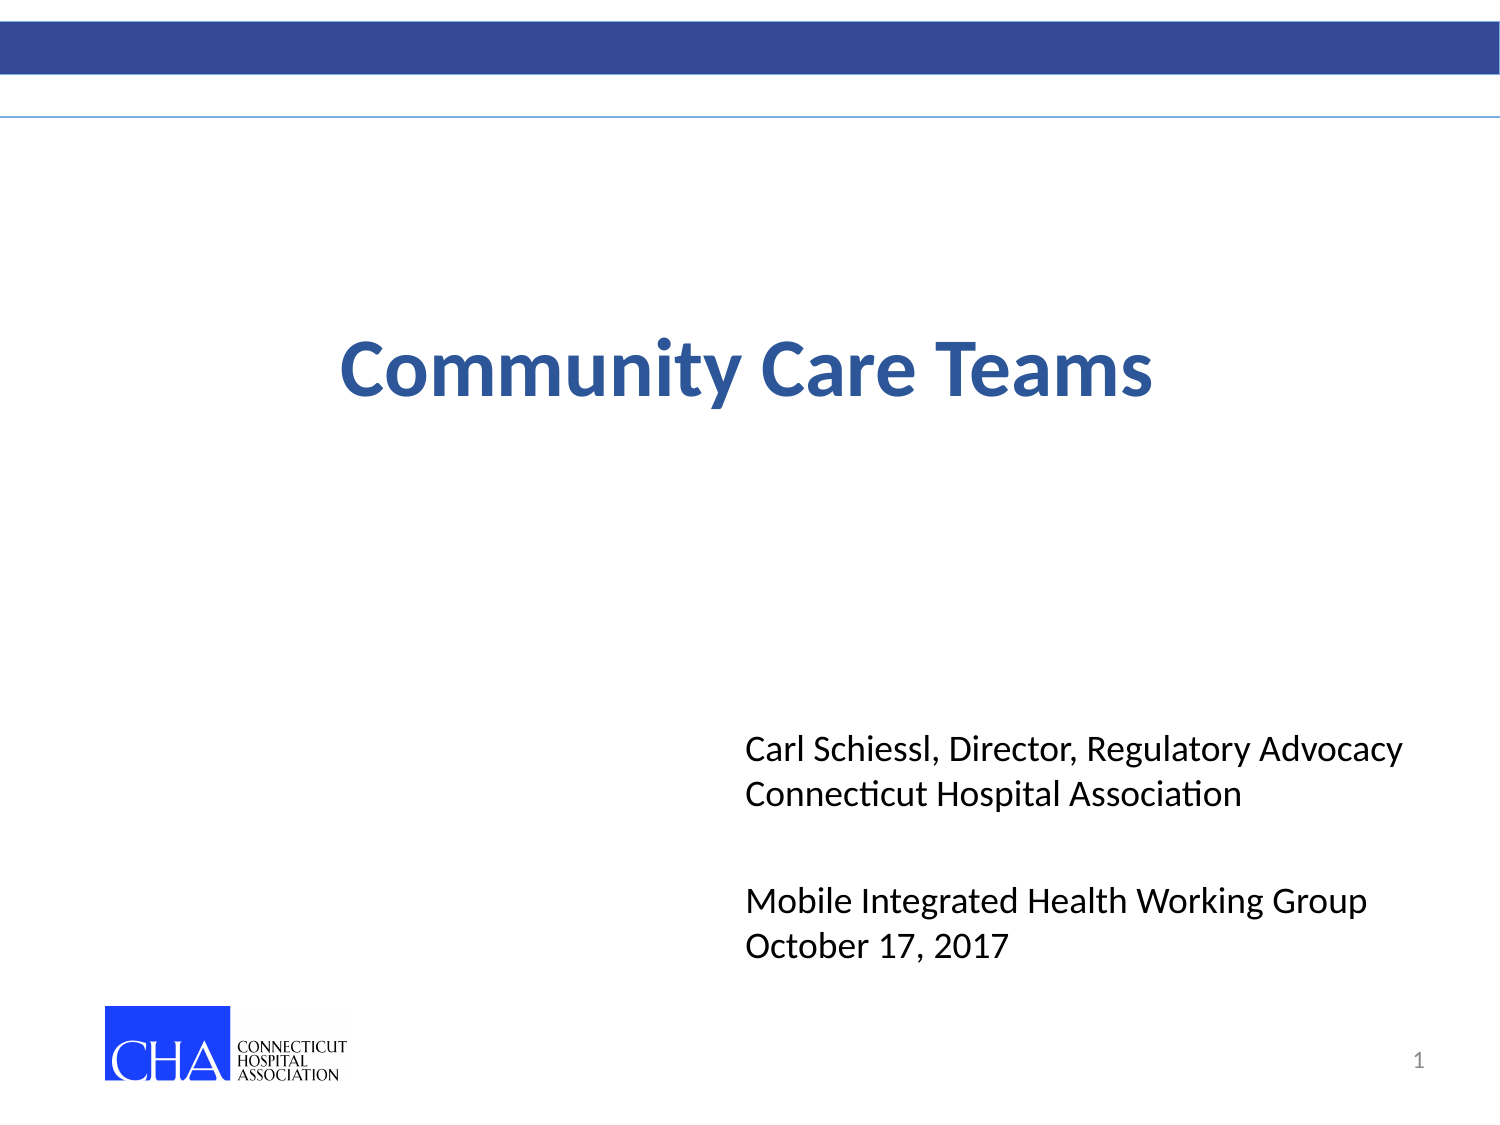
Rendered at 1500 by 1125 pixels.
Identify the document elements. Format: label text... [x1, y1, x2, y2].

title Community Care Teams [102, 119, 1393, 397]
text_box Mobile Integrated Health Working Group October 17, 2017 [730, 868, 1500, 974]
picture [105, 1006, 347, 1081]
text_box Carl Schiessl, Director, Regulatory Advocacy Connecticut Hospital Association [730, 717, 1500, 822]
